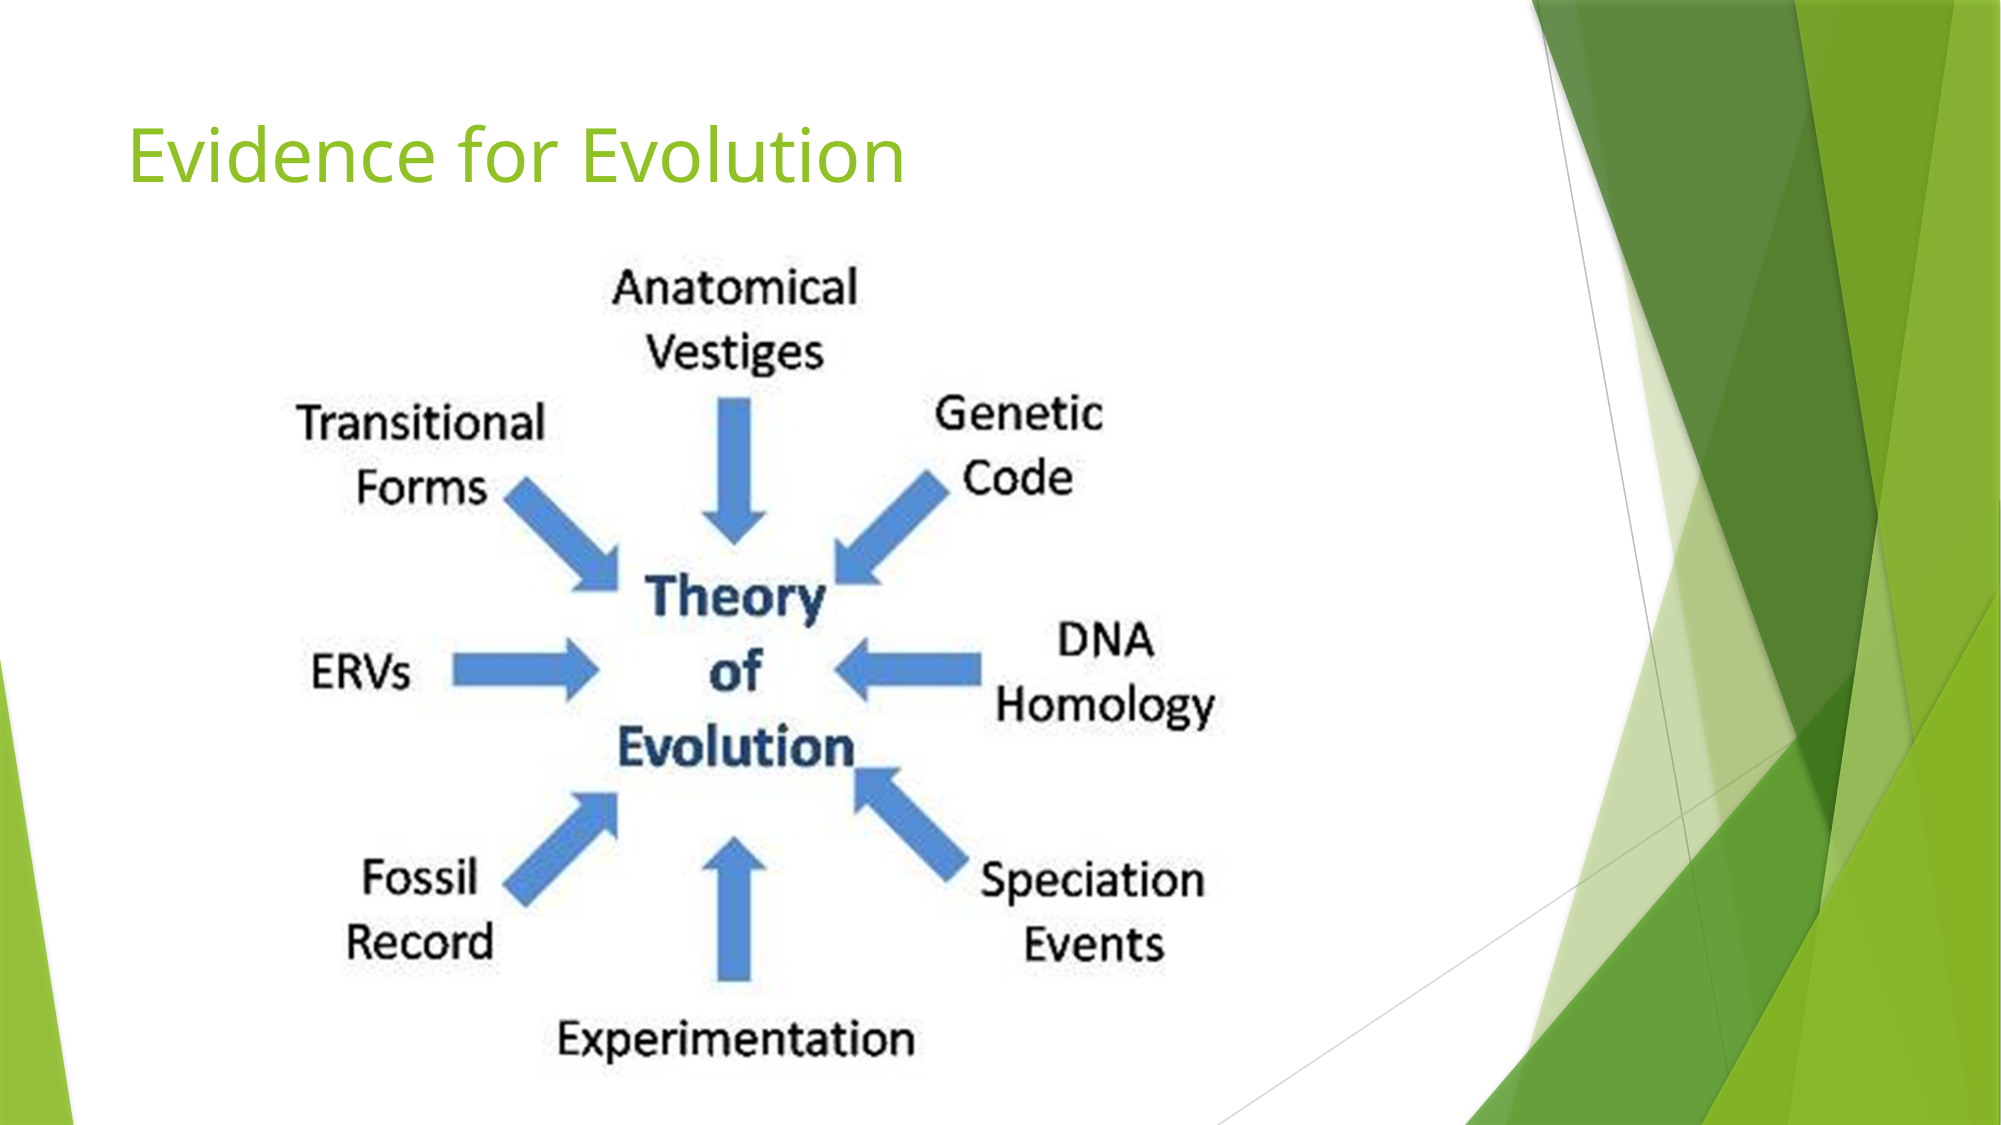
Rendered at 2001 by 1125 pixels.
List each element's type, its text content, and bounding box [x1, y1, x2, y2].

title Evidence for Evolution [111, 99, 1522, 317]
picture [260, 233, 1250, 1077]
